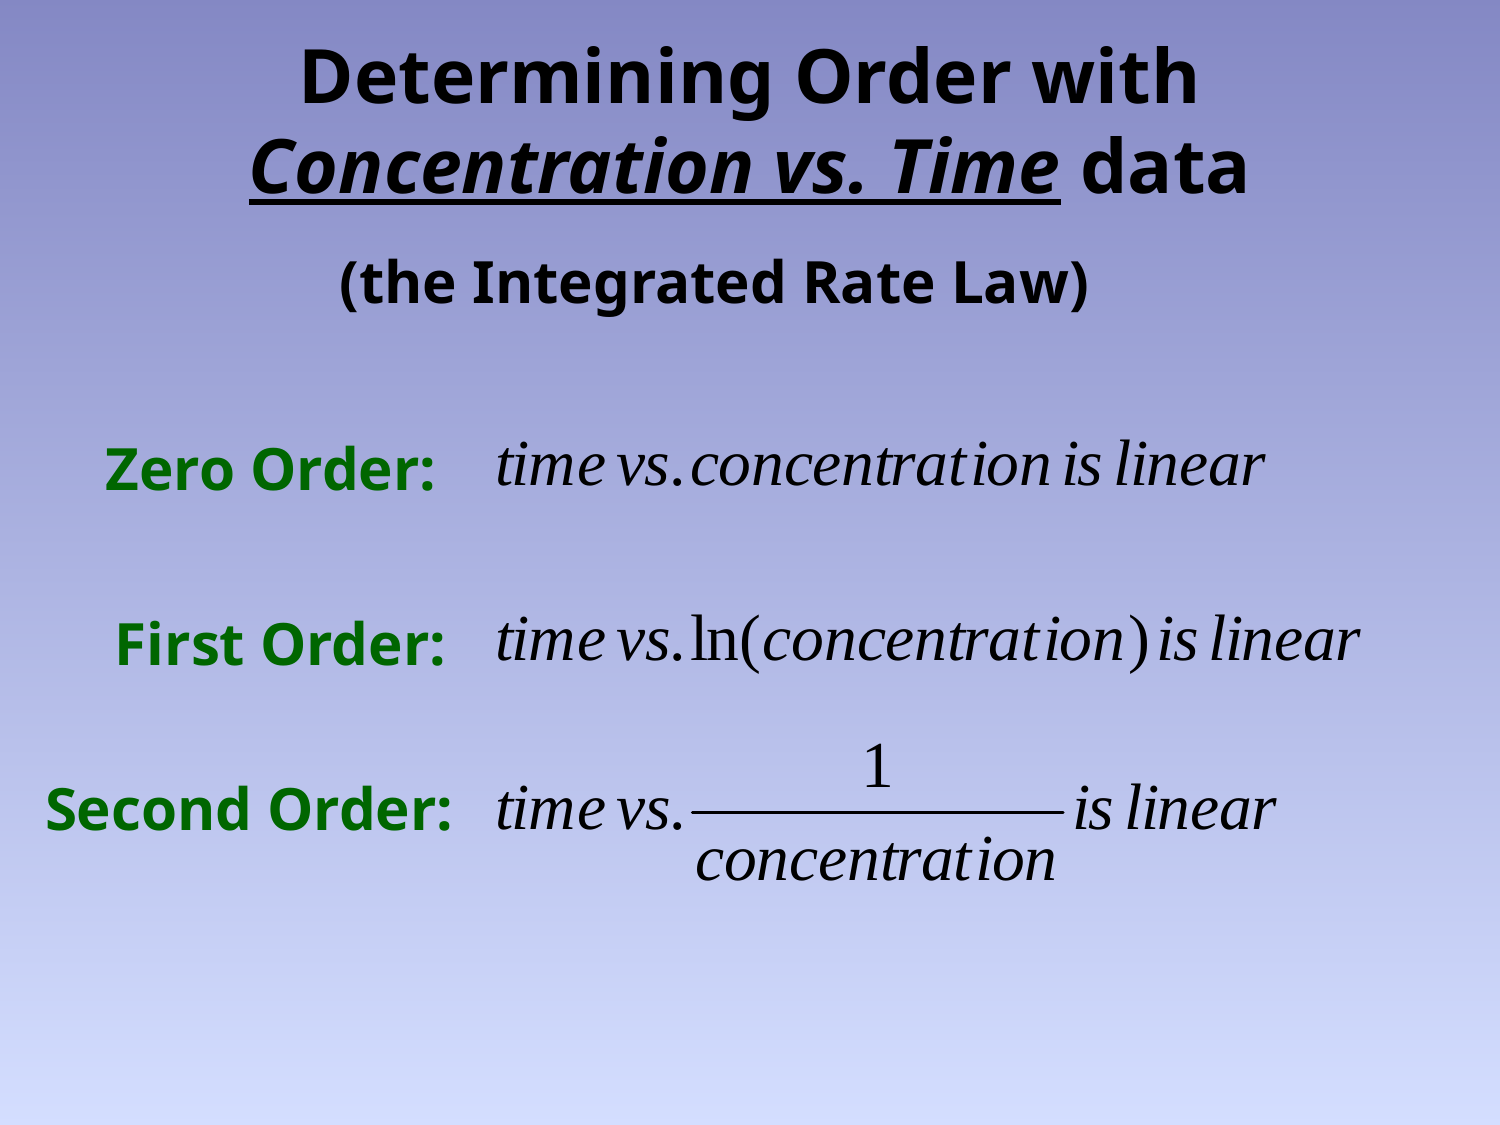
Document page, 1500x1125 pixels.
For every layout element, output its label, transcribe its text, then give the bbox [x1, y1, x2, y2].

text_box Zero Order: [91, 425, 452, 510]
text_box (the Integrated Rate Law) [324, 237, 1116, 323]
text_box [487, 599, 1380, 688]
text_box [487, 724, 1298, 895]
title Determining Order with Concentration vs. Time data [112, 0, 1388, 238]
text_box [487, 424, 1287, 513]
text_box Second Order: [30, 764, 469, 850]
text_box First Order: [100, 600, 462, 685]
